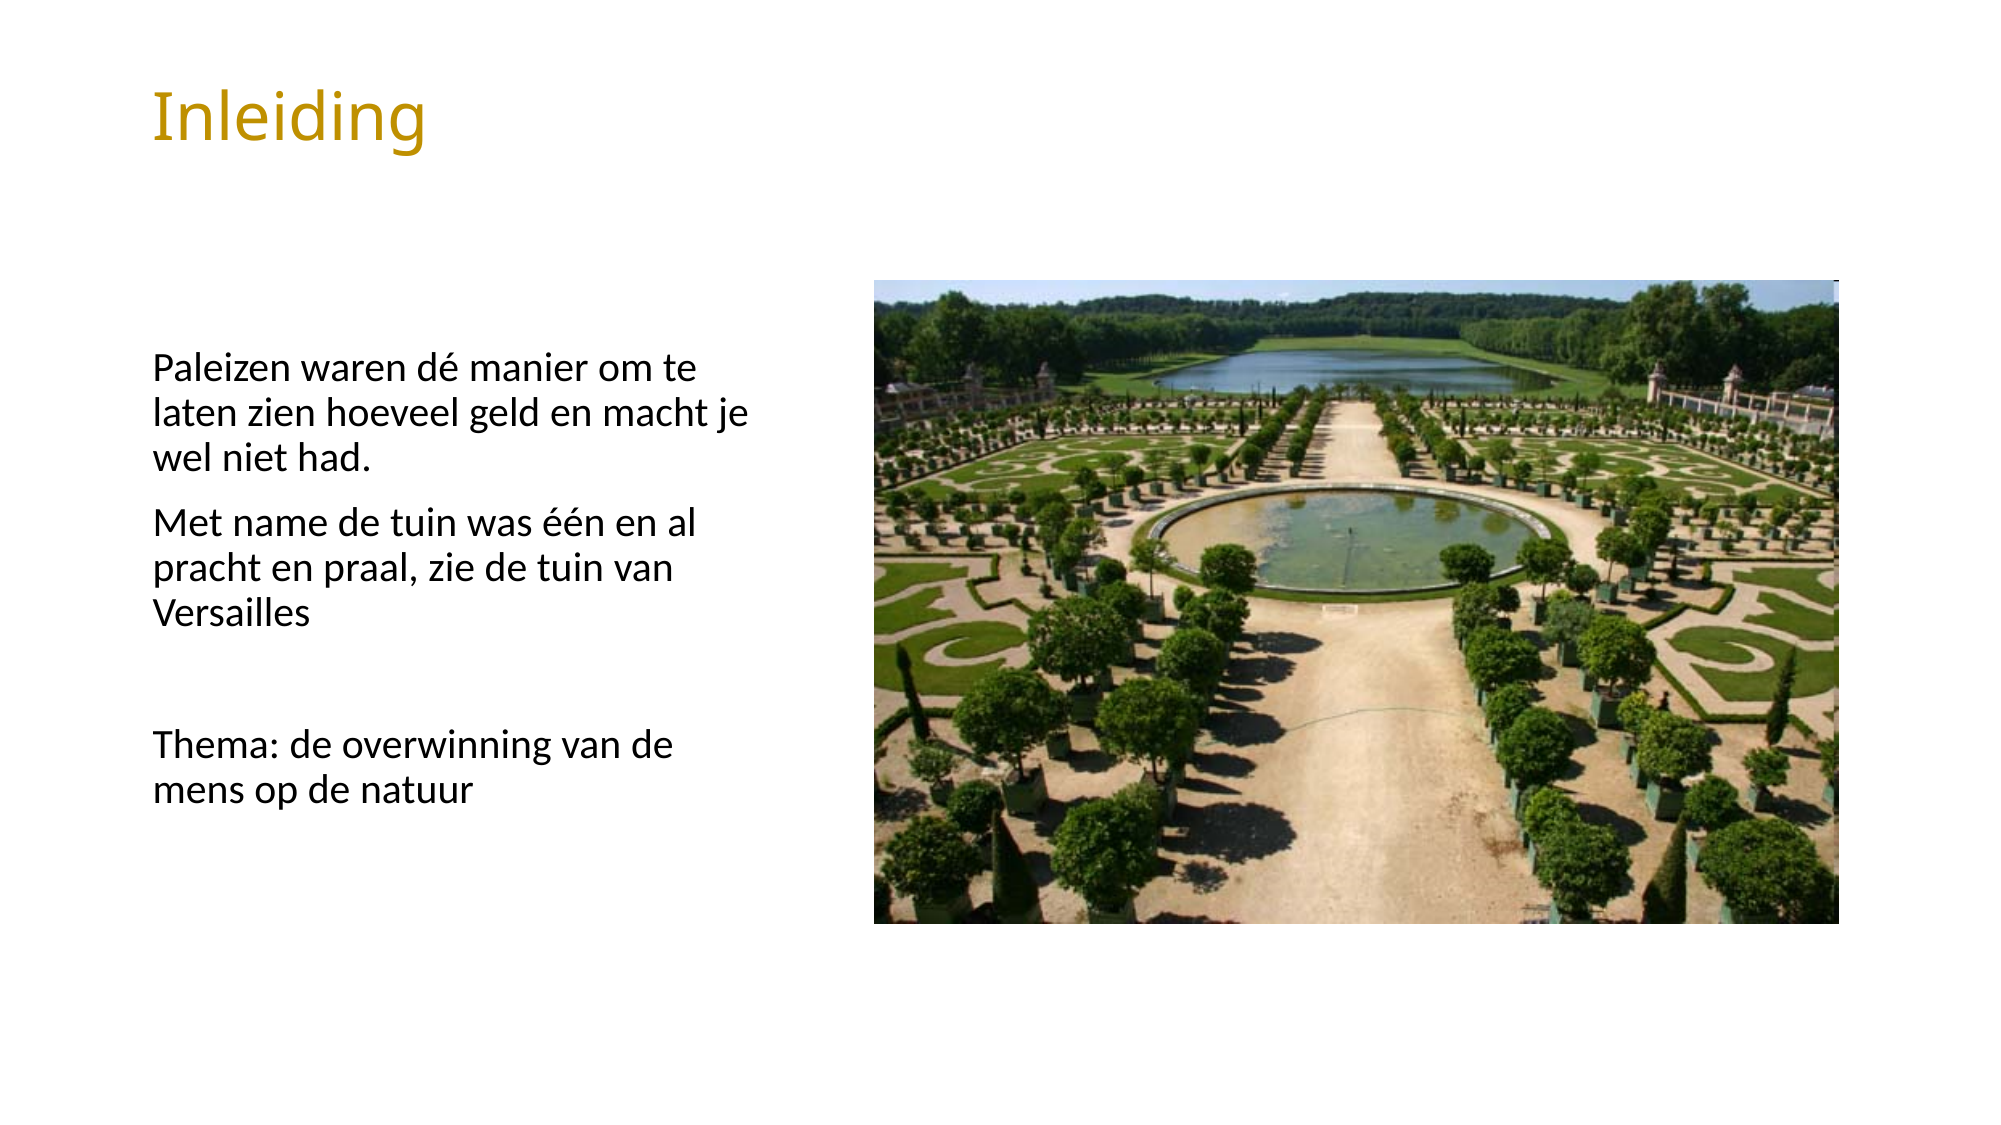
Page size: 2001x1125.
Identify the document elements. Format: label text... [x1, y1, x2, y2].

text_box Inleiding [137, 75, 783, 162]
picture [874, 280, 1839, 924]
list Paleizen waren dé manier om te laten zien hoeveel geld en macht je wel niet had. Met name de tuin was één en al pracht en praal, zie de tuin van Versailles Thema: de overwinning van de mens op de natuur [137, 337, 783, 963]
